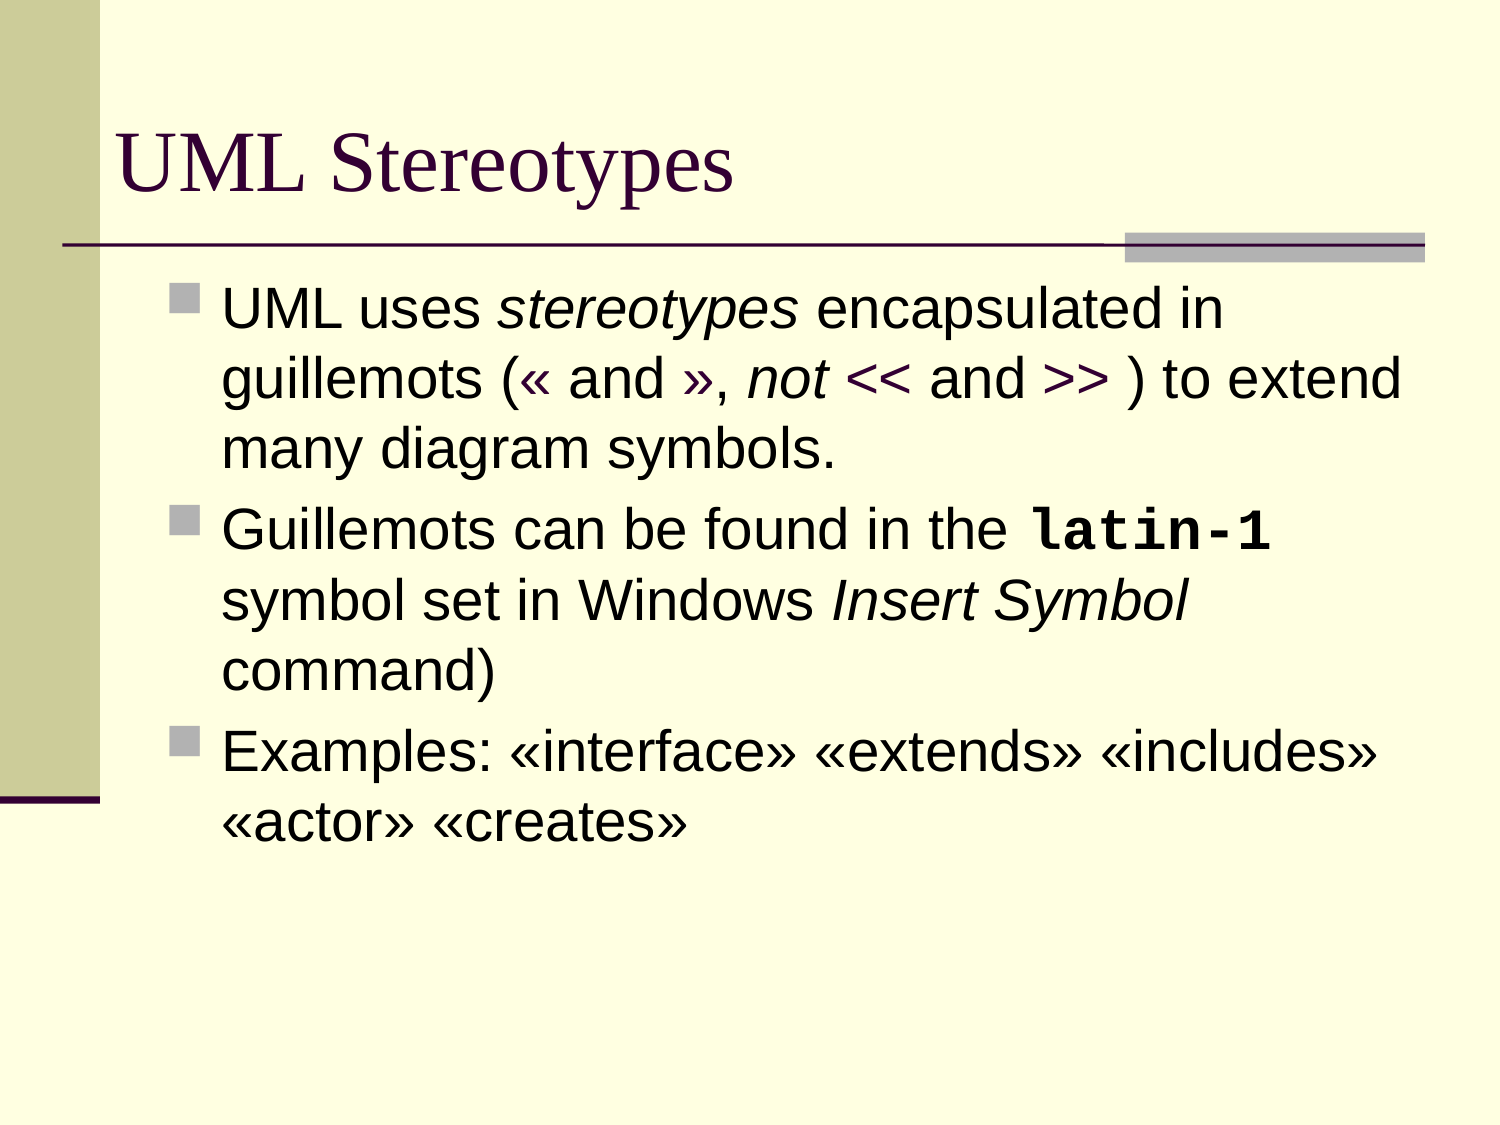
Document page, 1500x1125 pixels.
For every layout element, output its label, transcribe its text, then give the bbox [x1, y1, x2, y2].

title UML Stereotypes [99, 62, 1376, 251]
list UML uses stereotypes encapsulated in guillemots (« and », not << and >> ) to extend many diagram symbols. Guillemots can be found in the latin-1 symbol set in Windows Insert Symbol command) Examples: «interface» «extends» «includes» «actor» «creates» [149, 262, 1426, 1006]
